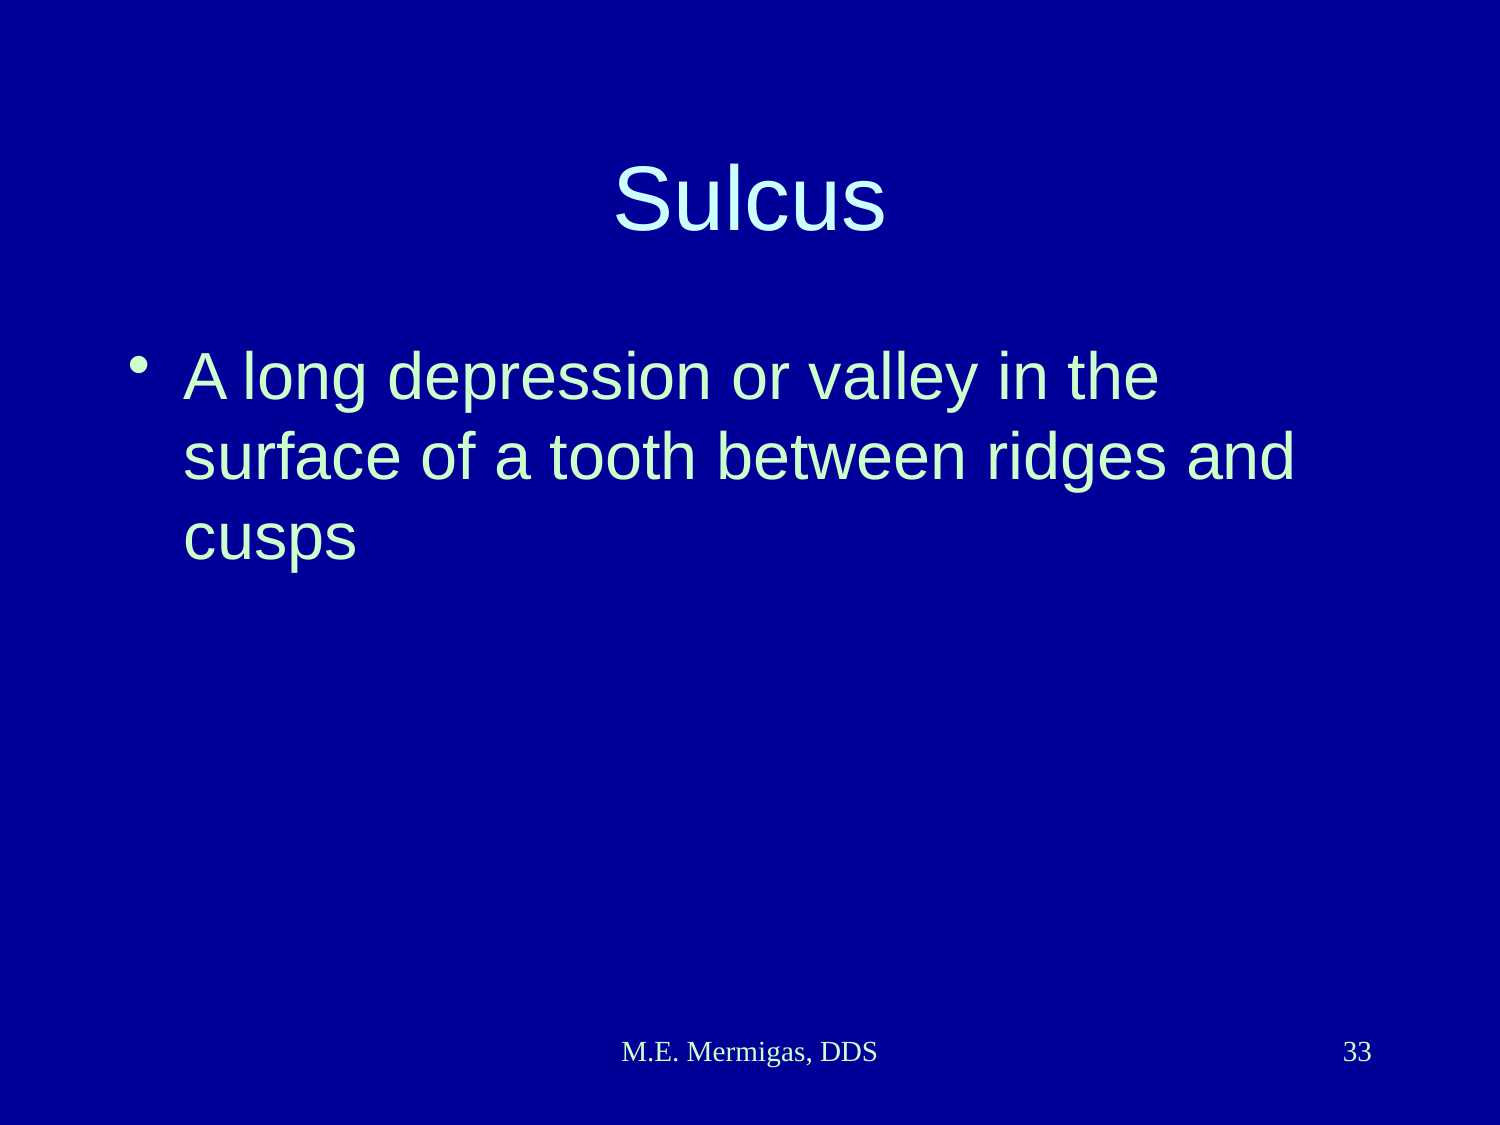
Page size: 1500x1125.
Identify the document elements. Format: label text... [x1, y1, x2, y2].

slide_number 33 [1074, 1024, 1388, 1101]
list A long depression or valley in the surface of a tooth between ridges and cusps [112, 324, 1388, 1001]
footer M.E. Mermigas, DDS [512, 1024, 988, 1101]
title Sulcus [112, 99, 1388, 288]
